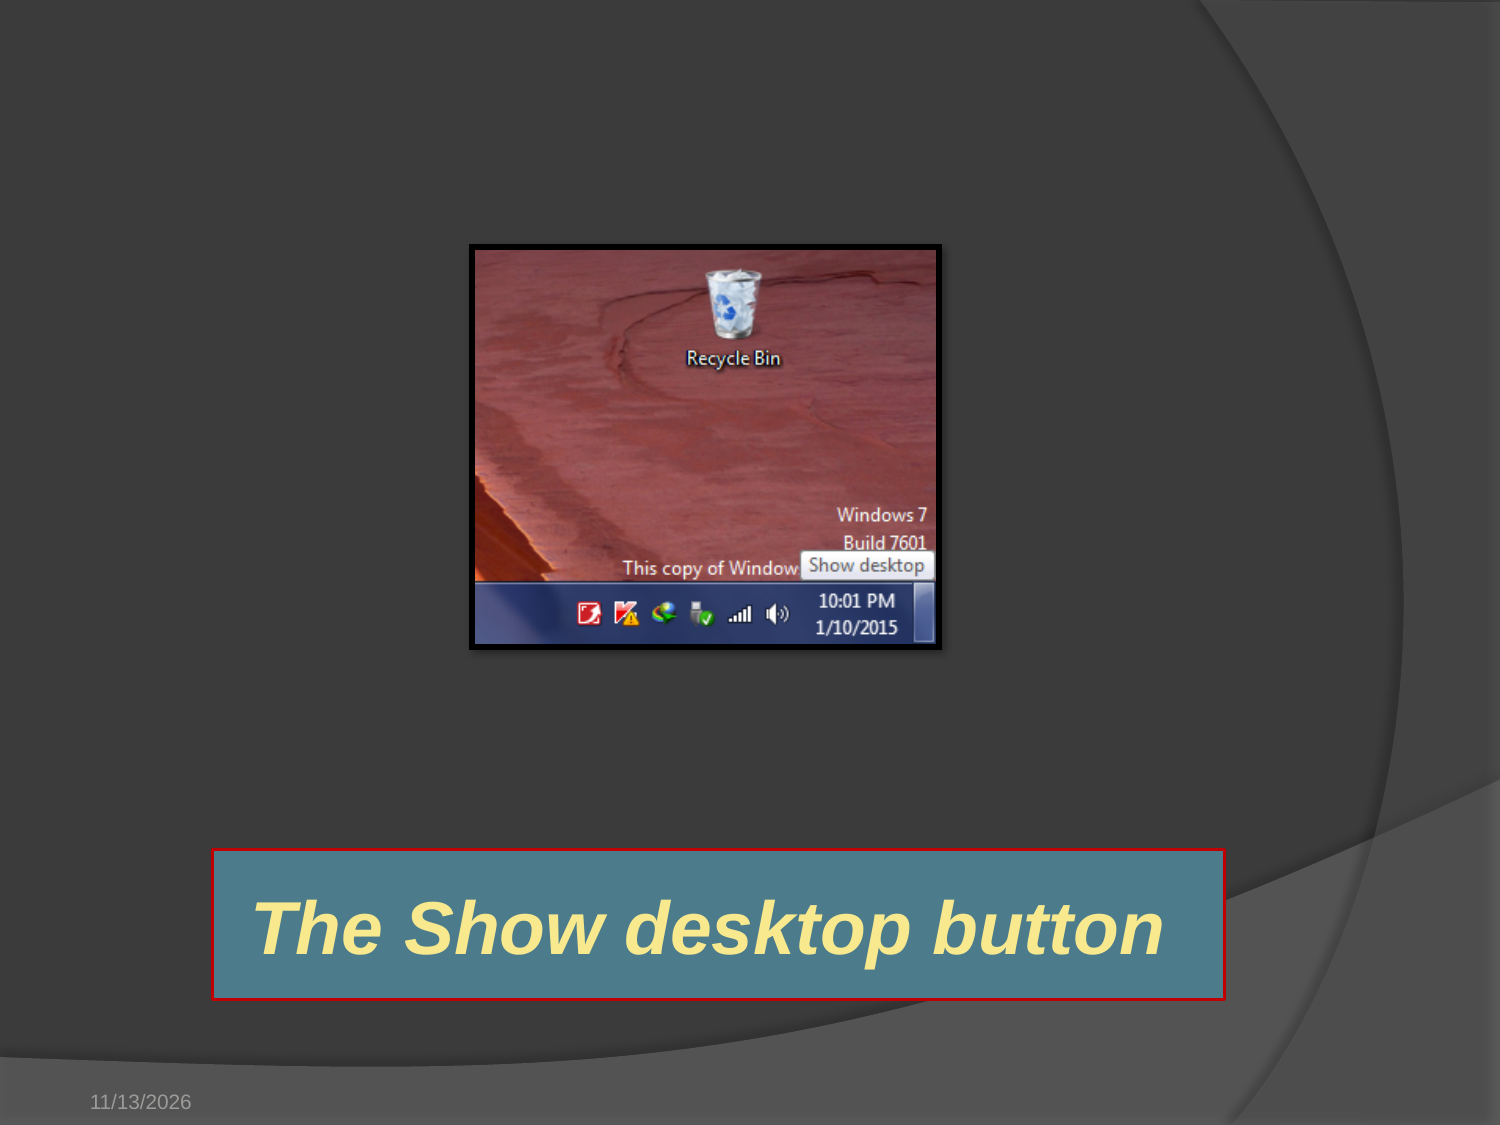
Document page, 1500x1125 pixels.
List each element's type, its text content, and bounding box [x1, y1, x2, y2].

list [474, 249, 937, 644]
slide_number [75, 1053, 425, 1114]
text_box The Show desktop button [211, 848, 1226, 1001]
